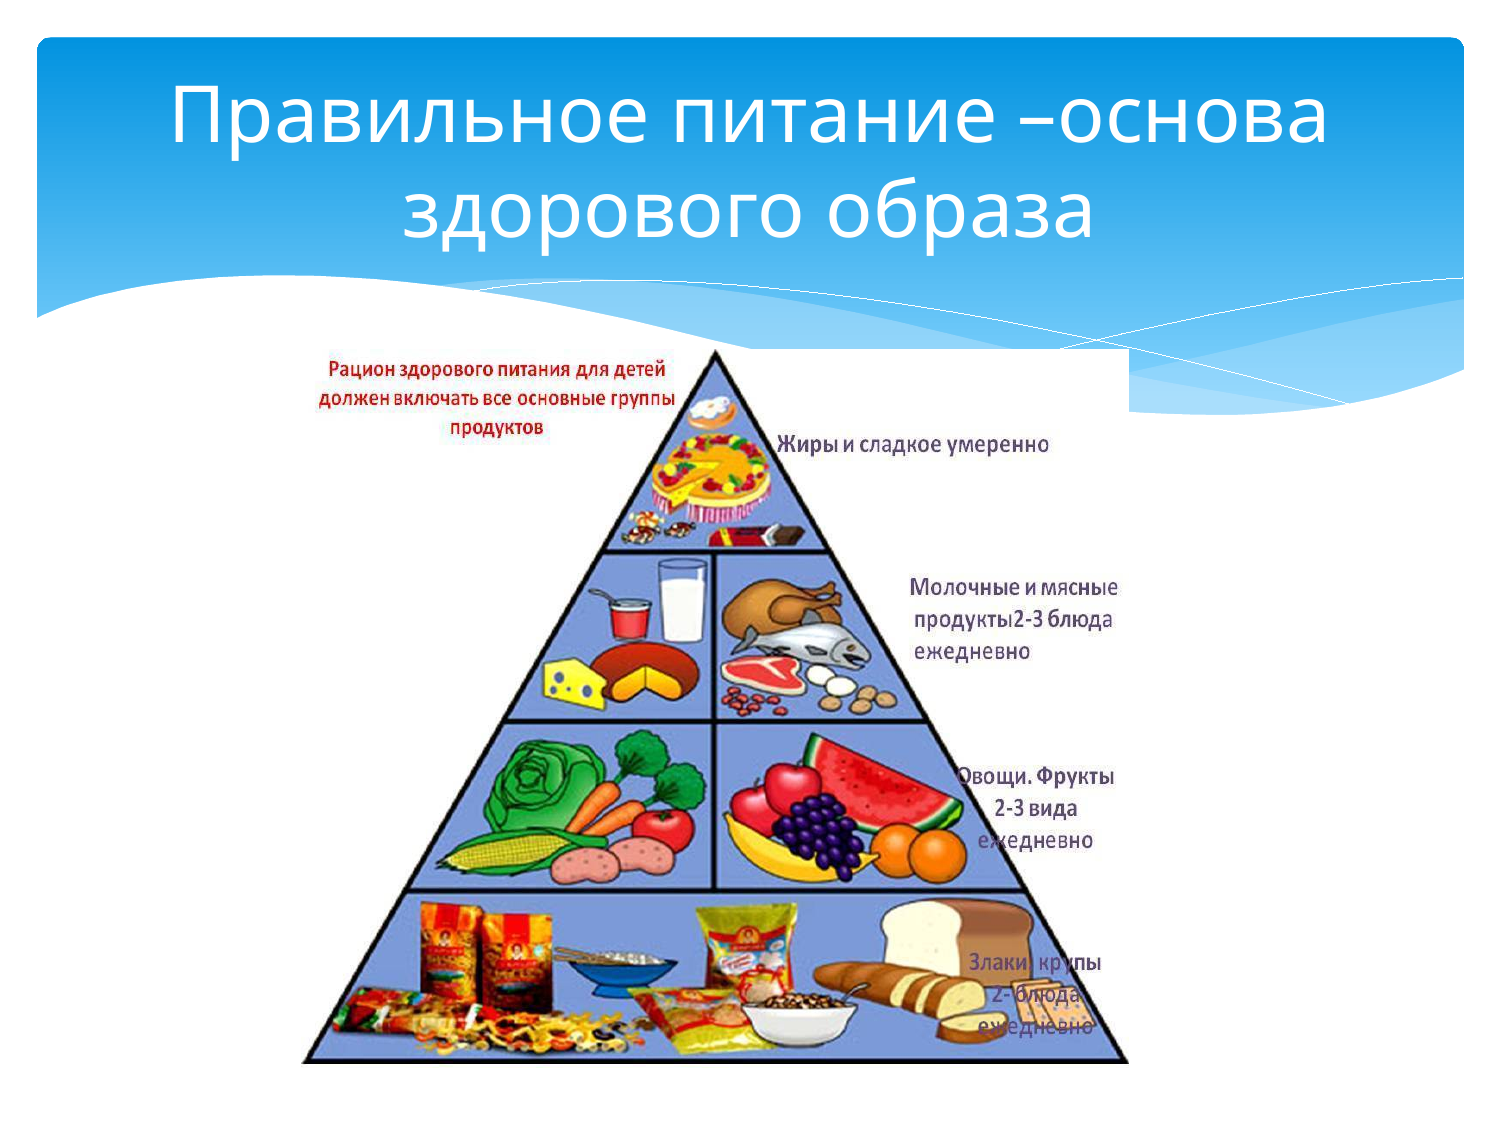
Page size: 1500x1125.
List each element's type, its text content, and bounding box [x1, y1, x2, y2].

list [300, 349, 1129, 1068]
title Правильное питание –основа здорового образа [75, 55, 1425, 261]
